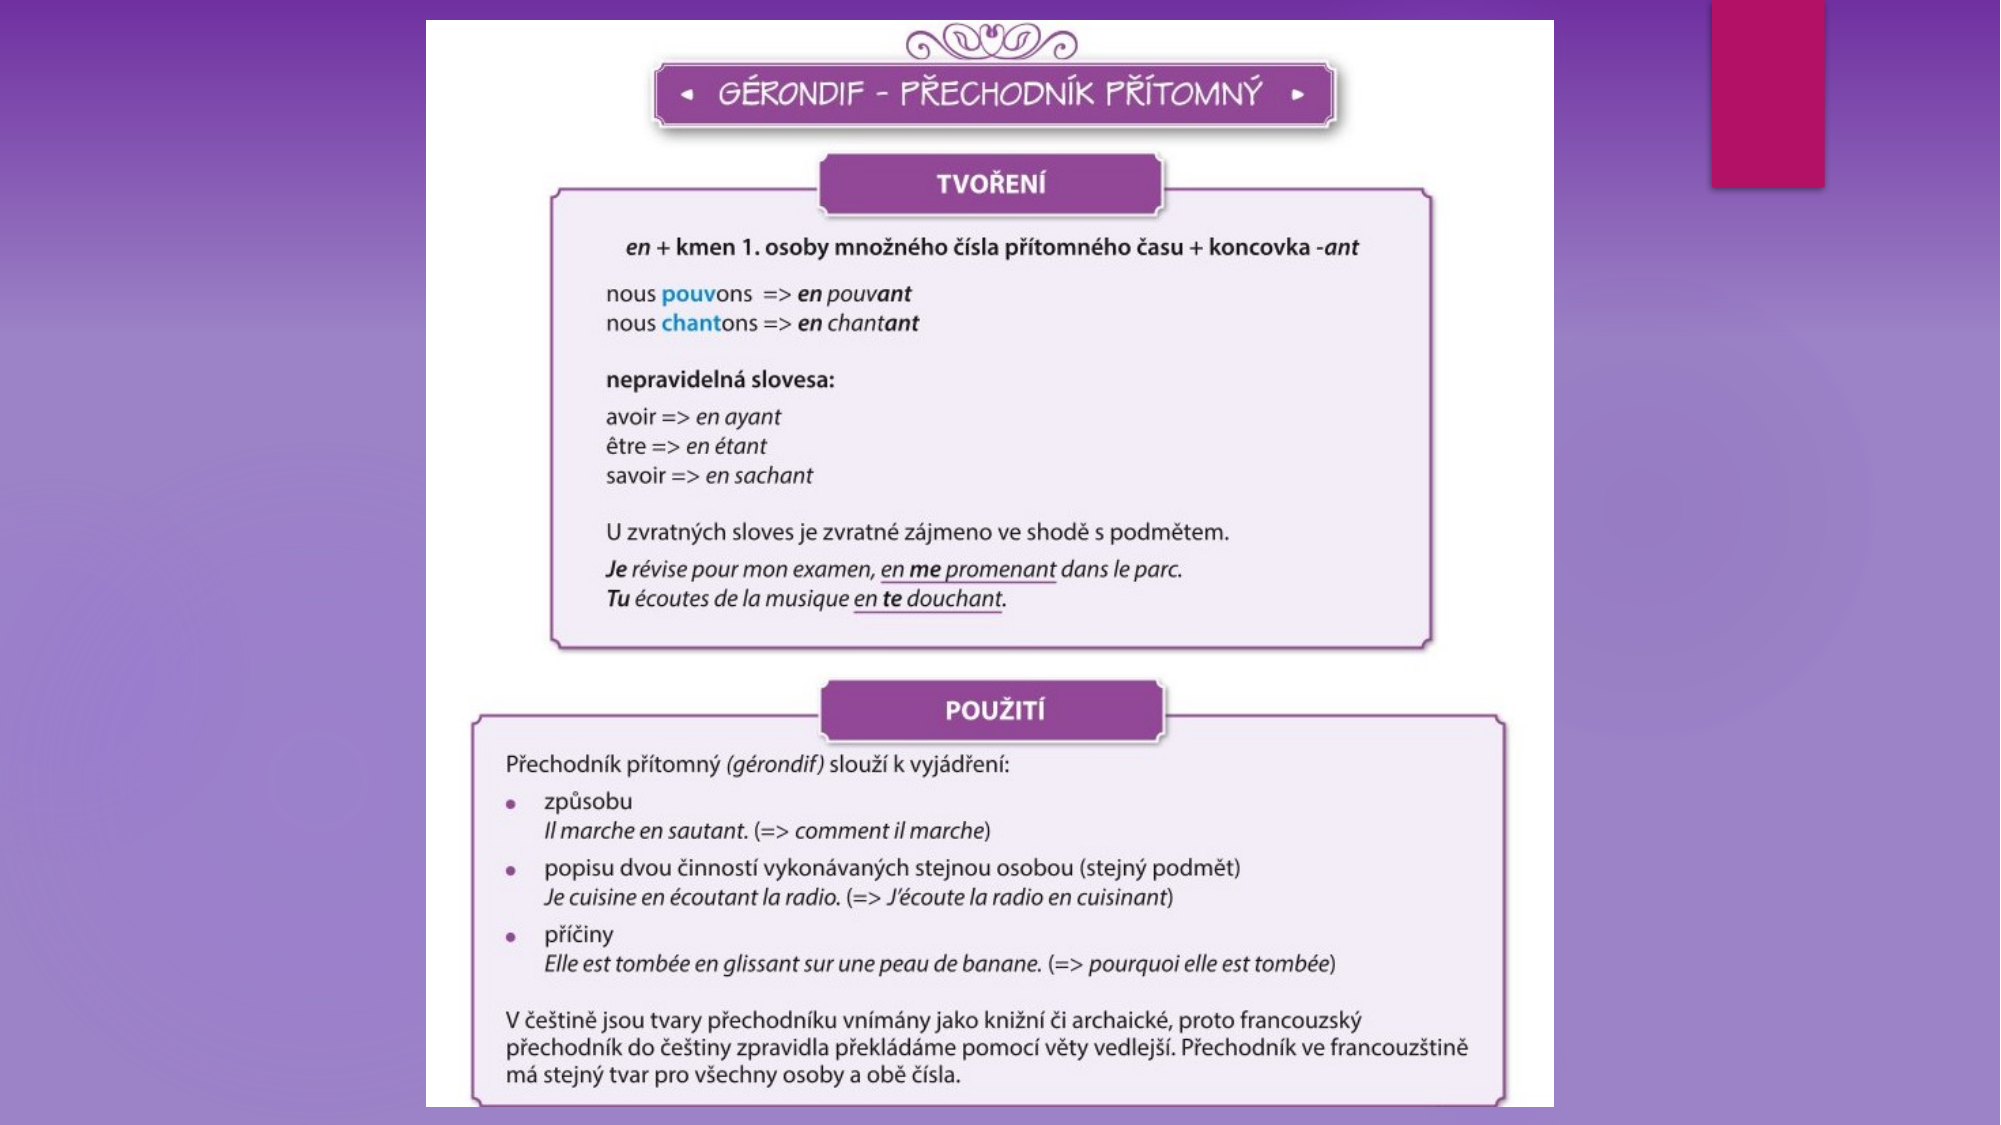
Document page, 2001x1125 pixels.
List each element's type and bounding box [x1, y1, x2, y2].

picture [0, 0, 1576, 1125]
